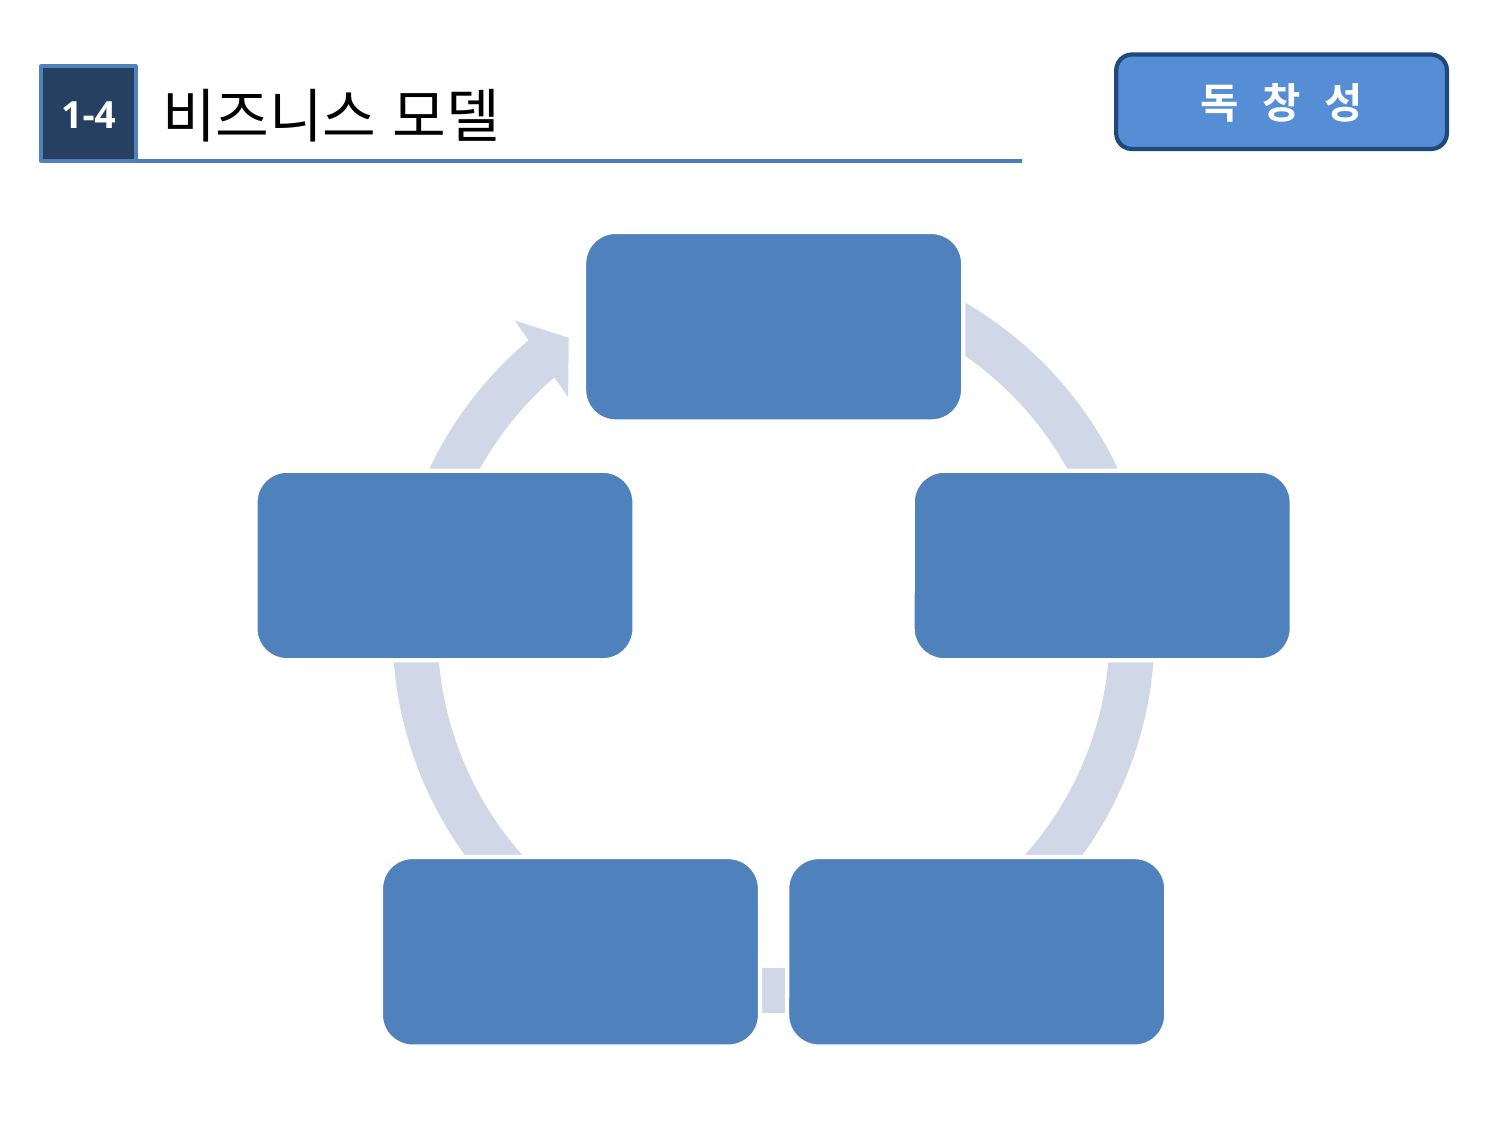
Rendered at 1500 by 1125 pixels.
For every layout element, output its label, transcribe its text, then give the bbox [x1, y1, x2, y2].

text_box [40, 66, 1022, 162]
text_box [147, 231, 1400, 1047]
text_box 독 창 성 [1114, 52, 1450, 152]
